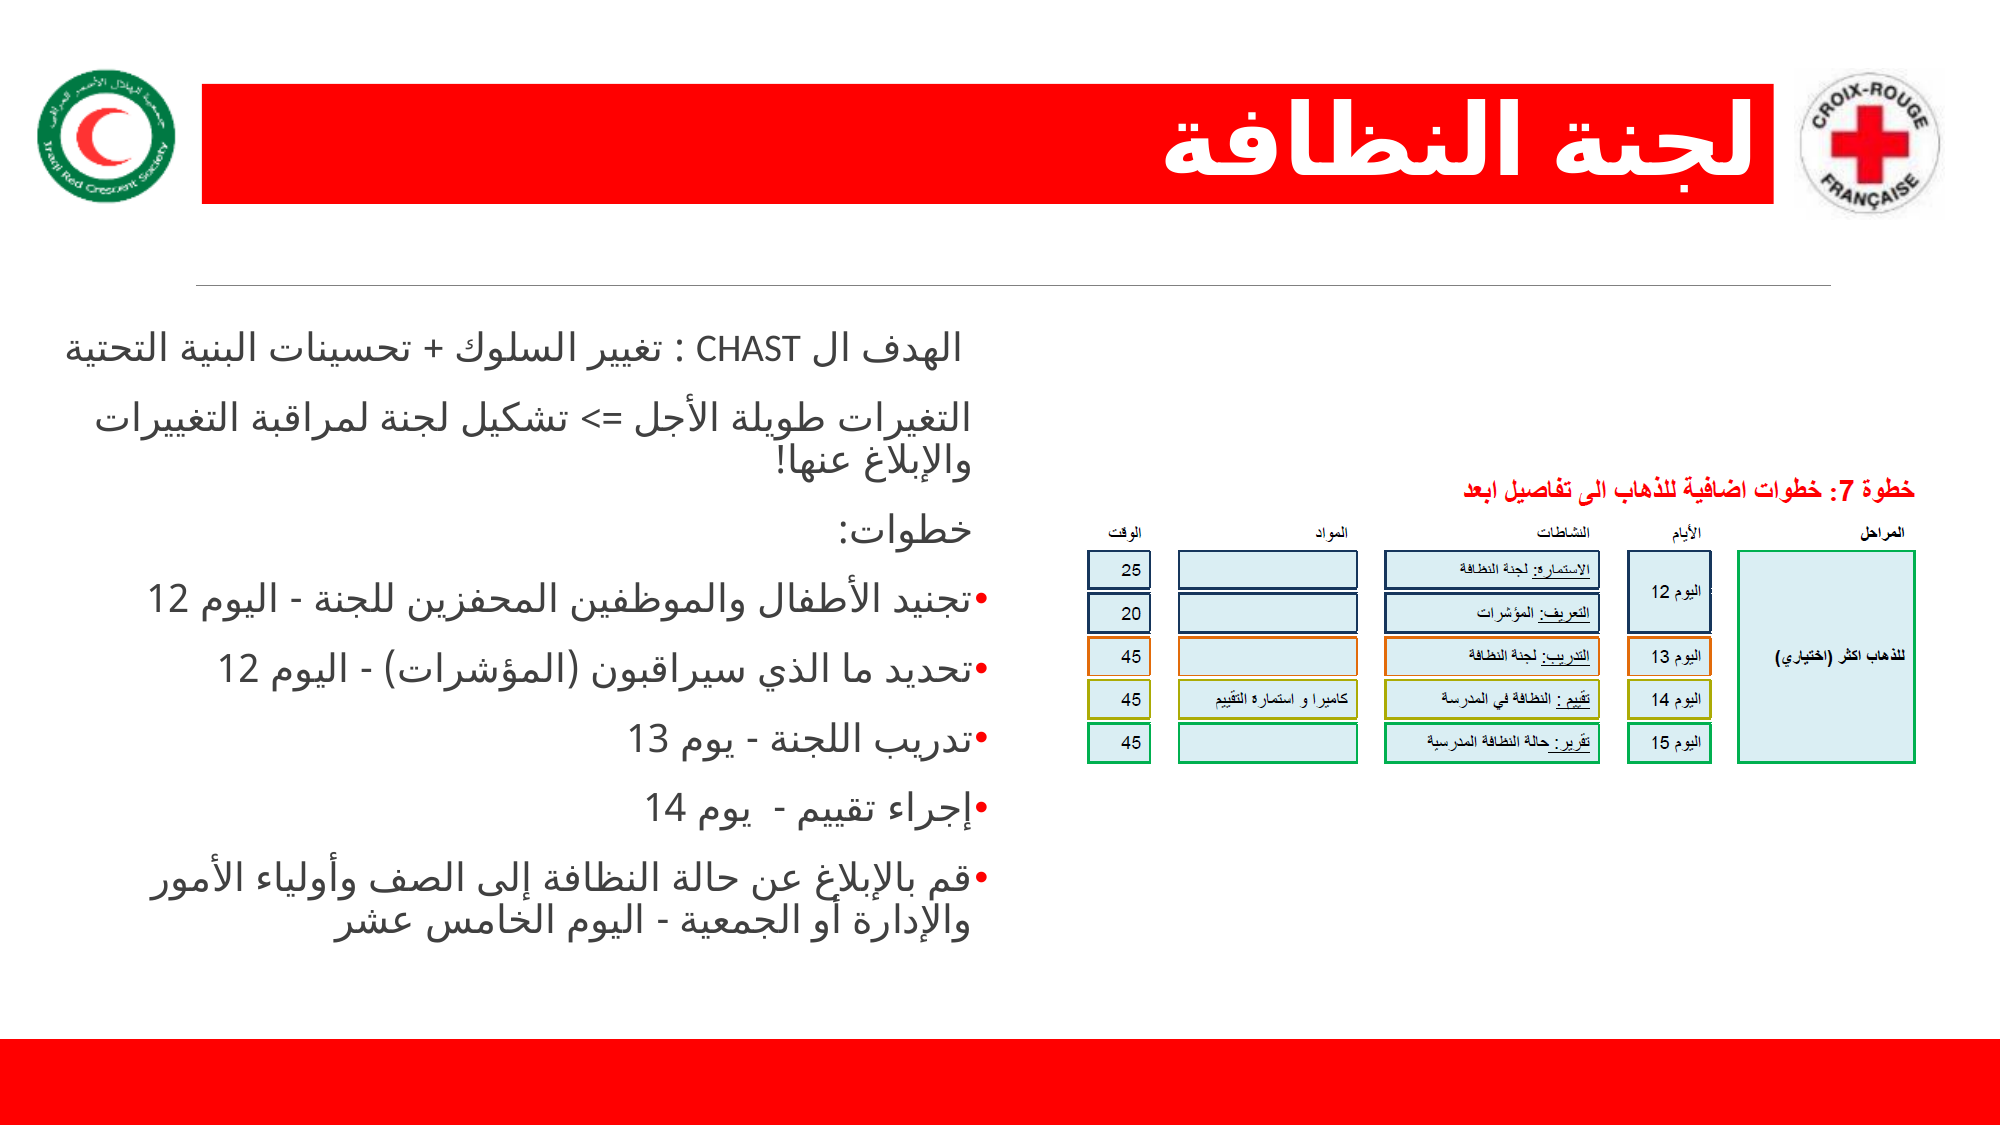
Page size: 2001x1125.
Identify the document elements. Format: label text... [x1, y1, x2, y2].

picture [1793, 68, 1946, 220]
picture [32, 62, 181, 211]
list الهدف ال CHAST : تغيير السلوك + تحسينات البنية التحتية التغيرات طويلة الأجل => تشكيل لجنة لمراقبة التغييرات والإبلاغ عنها! خطوات: تجنيد الأطفال والموظفين المحفزين للجنة - اليوم 12 تحديد ما الذي سيراقبون (المؤشرات) - اليوم 12 تدريب اللجنة - يوم 13 إجراء تقييم - يوم 14 قم بالإبلاغ عن حالة النظافة إلى الصف وأولياء الأمور والإدارة أو الجمعية - اليوم الخامس عشر [52, 320, 988, 981]
picture [1070, 469, 1946, 779]
text_box لجنة النظافة [201, 83, 1774, 204]
